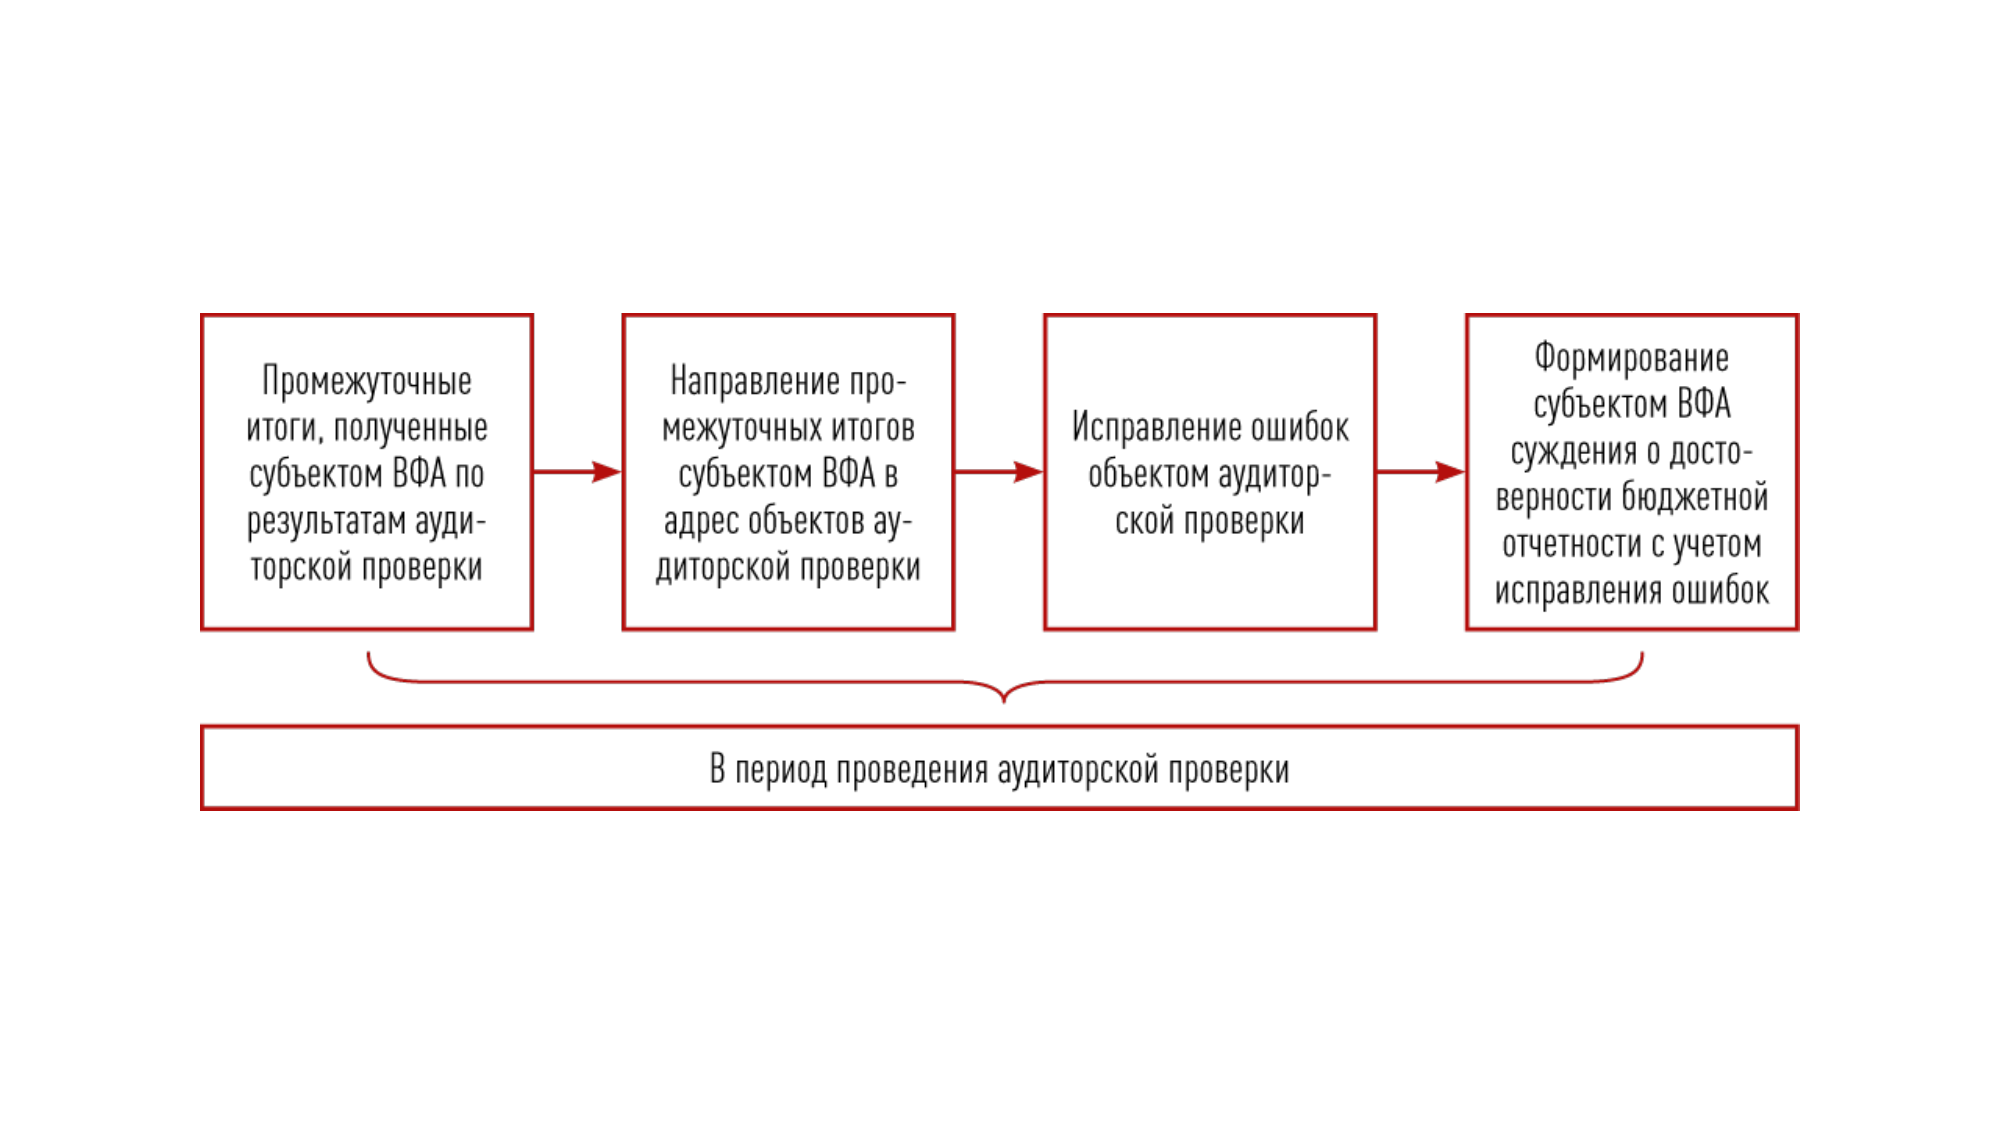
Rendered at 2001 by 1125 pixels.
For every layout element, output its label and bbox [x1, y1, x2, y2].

picture [199, 313, 1801, 812]
